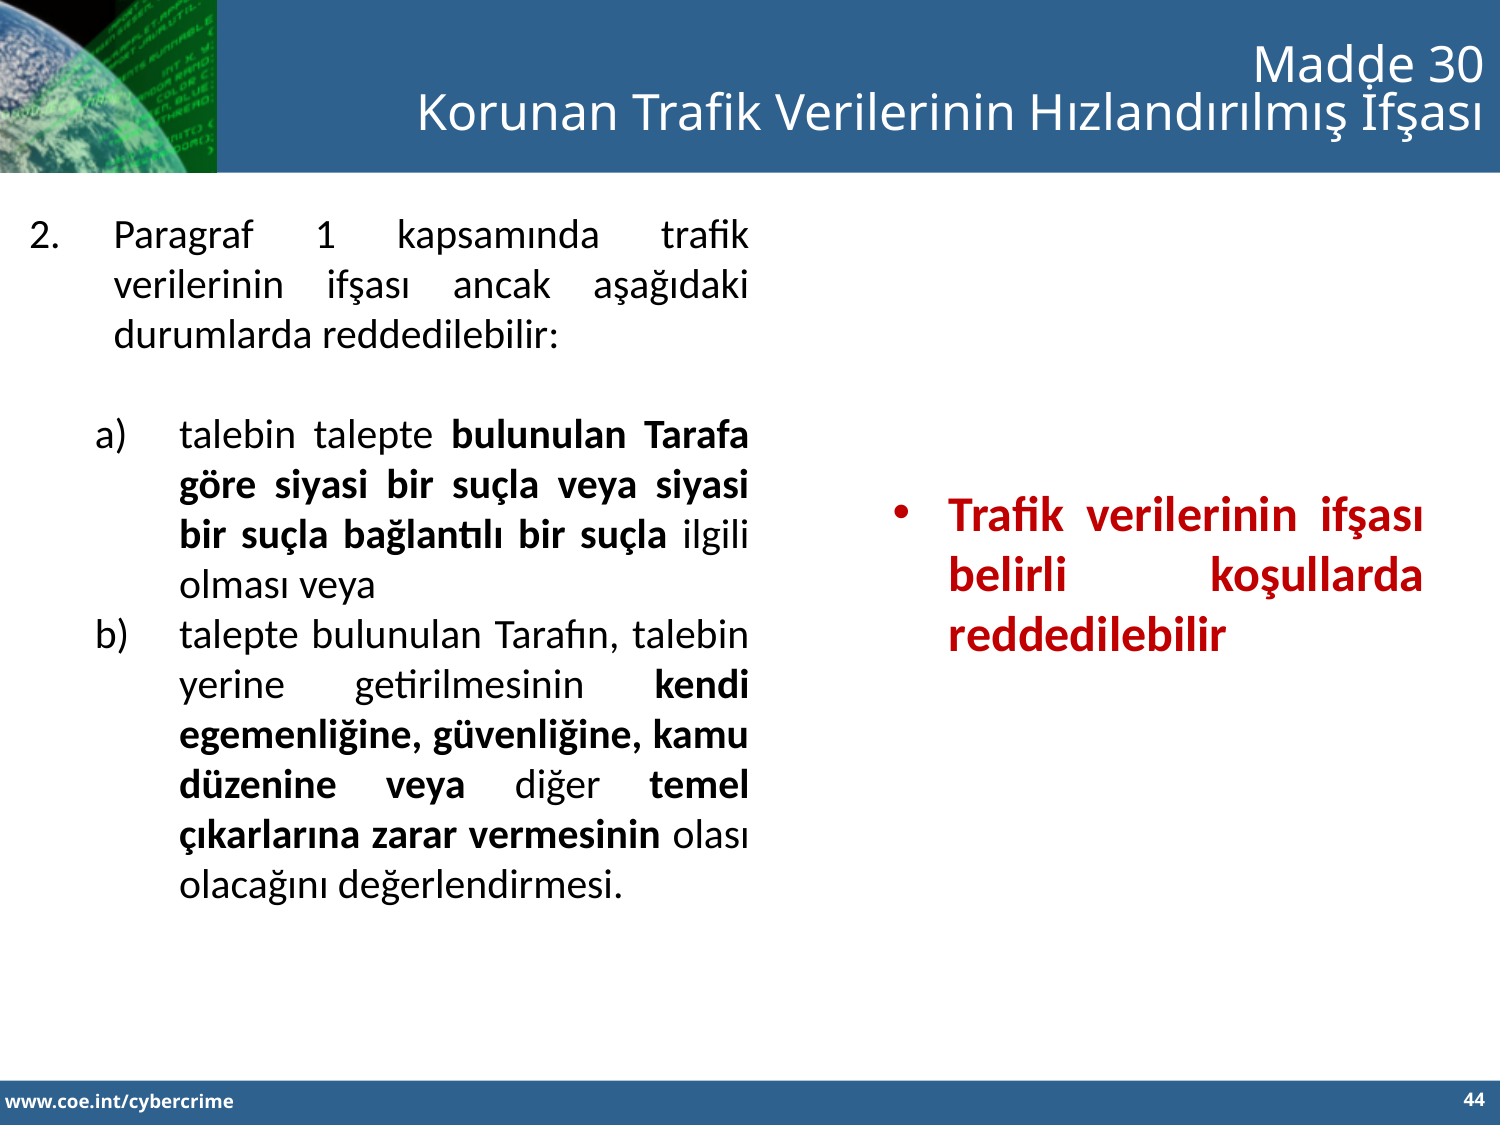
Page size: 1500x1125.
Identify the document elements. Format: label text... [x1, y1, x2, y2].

text_box Paragraf 1 kapsamında trafik verilerinin ifşası ancak aşağıdaki durumlarda reddedilebilir: talebin talepte bulunulan Tarafa göre siyasi bir suçla veya siyasi bir suçla bağlantılı bir suçla ilgili olması veya talepte bulunulan Tarafın, talebin yerine getirilmesinin kendi egemenliğine, güvenliğine, kamu düzenine veya diğer temel çıkarlarına zarar vermesinin olası olacağını değerlendirmesi. [14, 199, 765, 915]
text_box Trafik verilerinin ifşası belirli koşullarda reddedilebilir [877, 474, 1440, 669]
picture [0, 1, 217, 173]
slide_number 44 [1149, 1079, 1500, 1125]
text_box Madde 30 Korunan Trafik Verilerinin Hızlandırılmış İfşası [254, 15, 1500, 168]
